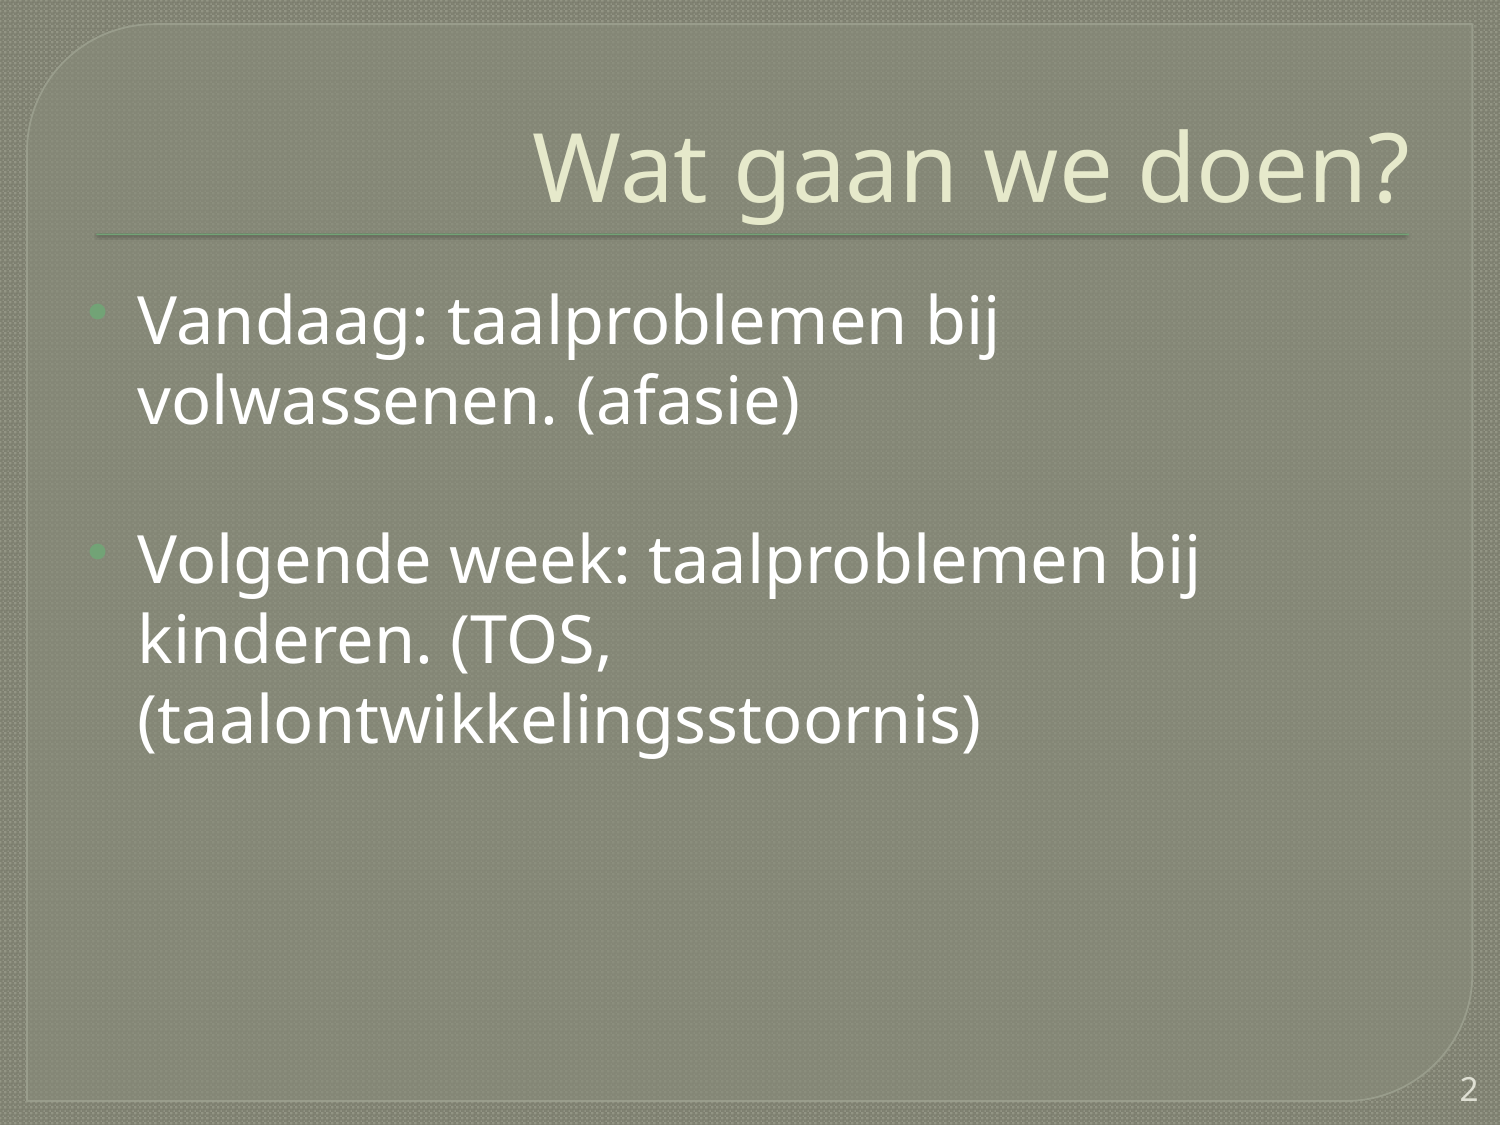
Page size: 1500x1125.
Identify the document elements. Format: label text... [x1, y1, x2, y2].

list Vandaag: taalproblemen bij volwassenen. (afasie) Volgende week: taalproblemen bij kinderen. (TOS, (taalontwikkelingsstoornis) [75, 270, 1425, 1013]
slide_number 2 [1417, 1068, 1494, 1114]
title Wat gaan we doen? [75, 41, 1425, 230]
